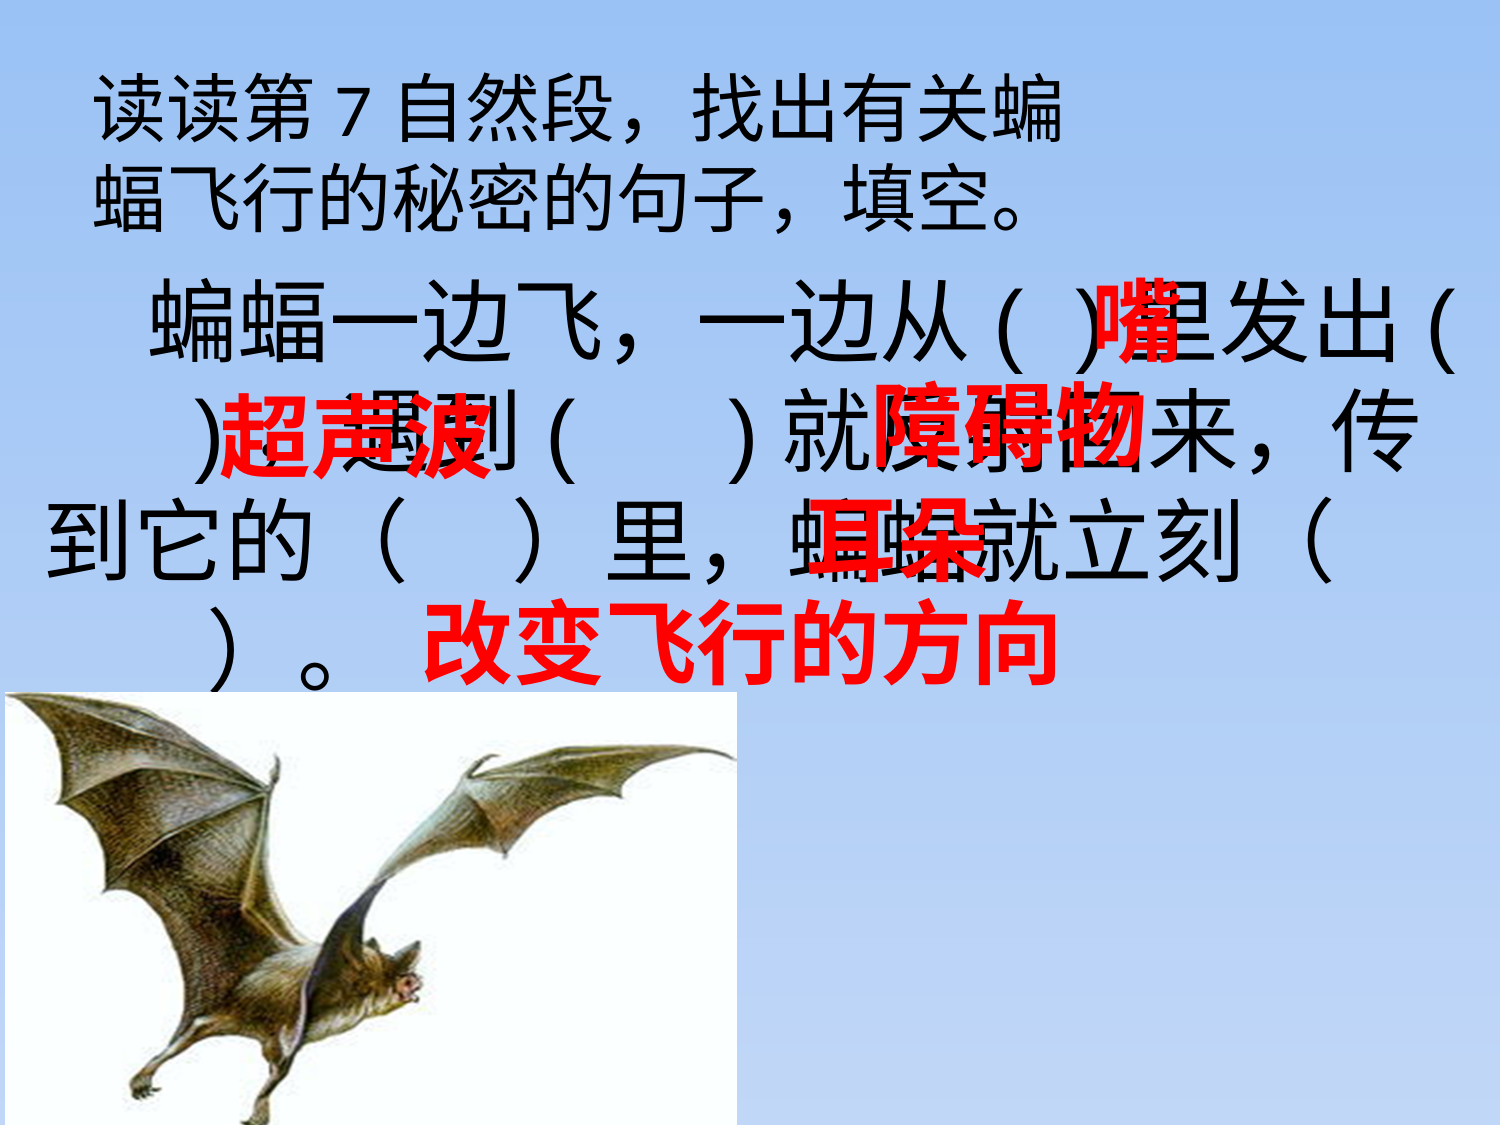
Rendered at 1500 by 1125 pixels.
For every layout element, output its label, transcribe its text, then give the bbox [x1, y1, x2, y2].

text_box 超声波 [204, 372, 578, 498]
picture [5, 692, 737, 1125]
text_box 耳朵 [790, 475, 1054, 578]
text_box 读读第7自然段，找出有关蝙蝠飞行的秘密的句子，填空。 [76, 54, 1105, 250]
text_box 改变飞行的方向 [406, 578, 1307, 704]
text_box 蝙蝠一边飞，一边从( )里发出( )，遇到( )就反射回来，传到它的（ ）里，蝙蝠就立刻（ ）。 [737, 256, 1490, 712]
text_box 蝙蝠一边飞，一边从( )里发出( )，遇到( )就反射回来，传到它的（ ）里，蝙蝠就立刻（ ）。 [27, 256, 1077, 692]
text_box 障碍物 [856, 360, 1295, 486]
text_box 嘴 [1077, 256, 1202, 360]
